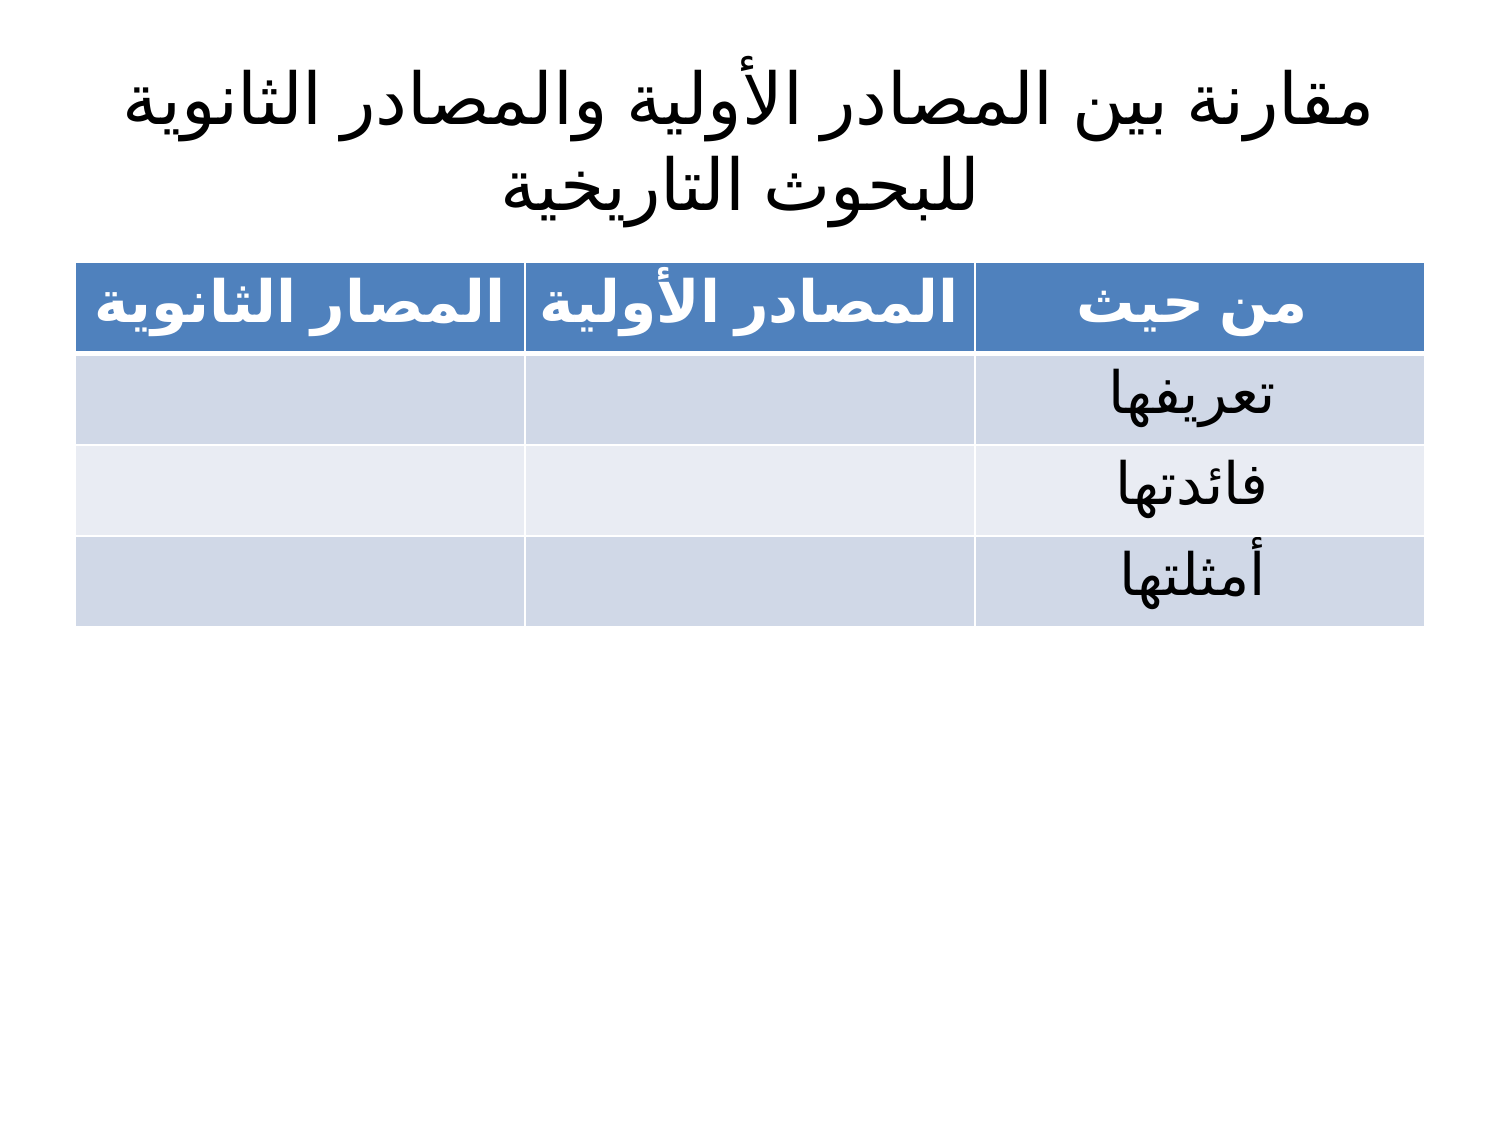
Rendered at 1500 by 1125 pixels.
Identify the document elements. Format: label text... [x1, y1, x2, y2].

table_header المصار الثانوية [76, 263, 524, 351]
table_cell أمثلتها [976, 537, 1424, 626]
table_header المصادر الأولية [526, 263, 974, 351]
table_cell تعريفها [976, 356, 1424, 444]
table_cell [526, 537, 974, 626]
table_cell [526, 446, 974, 535]
table_cell [76, 446, 524, 535]
table_cell [526, 356, 974, 444]
table_cell [76, 356, 524, 444]
table_header من حيث [976, 263, 1424, 351]
table_cell فائدتها [976, 446, 1424, 535]
table_cell [76, 537, 524, 626]
title مقارنة بين المصادر الأولية والمصادر الثانوية للبحوث التاريخية [75, 45, 1425, 233]
